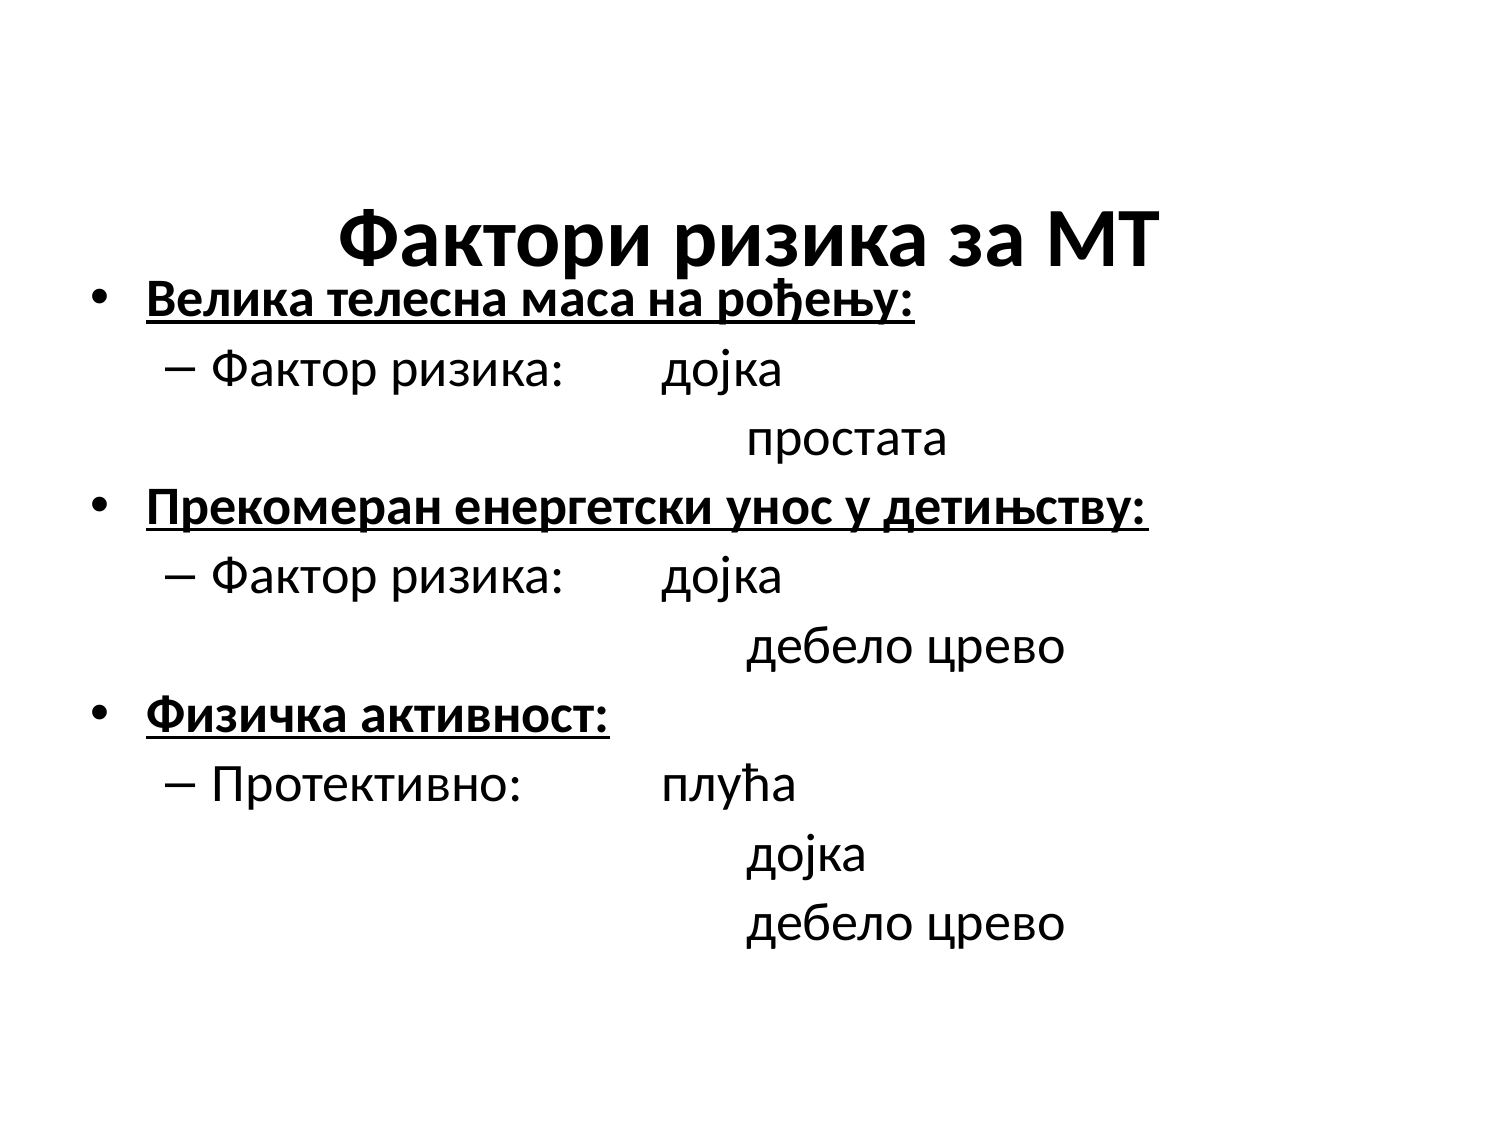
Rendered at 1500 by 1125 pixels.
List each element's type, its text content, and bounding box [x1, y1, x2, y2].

list Велика телесна маса на рођењу: Фактор ризика: дојка простата Прекомеран енергетски унос у детињству: Фактор ризика: дојка дебело црево Физичка активност: Протективно: плућа дојка дебело црево [75, 262, 1425, 1005]
title Фактори ризика за МТ [75, 174, 1425, 262]
